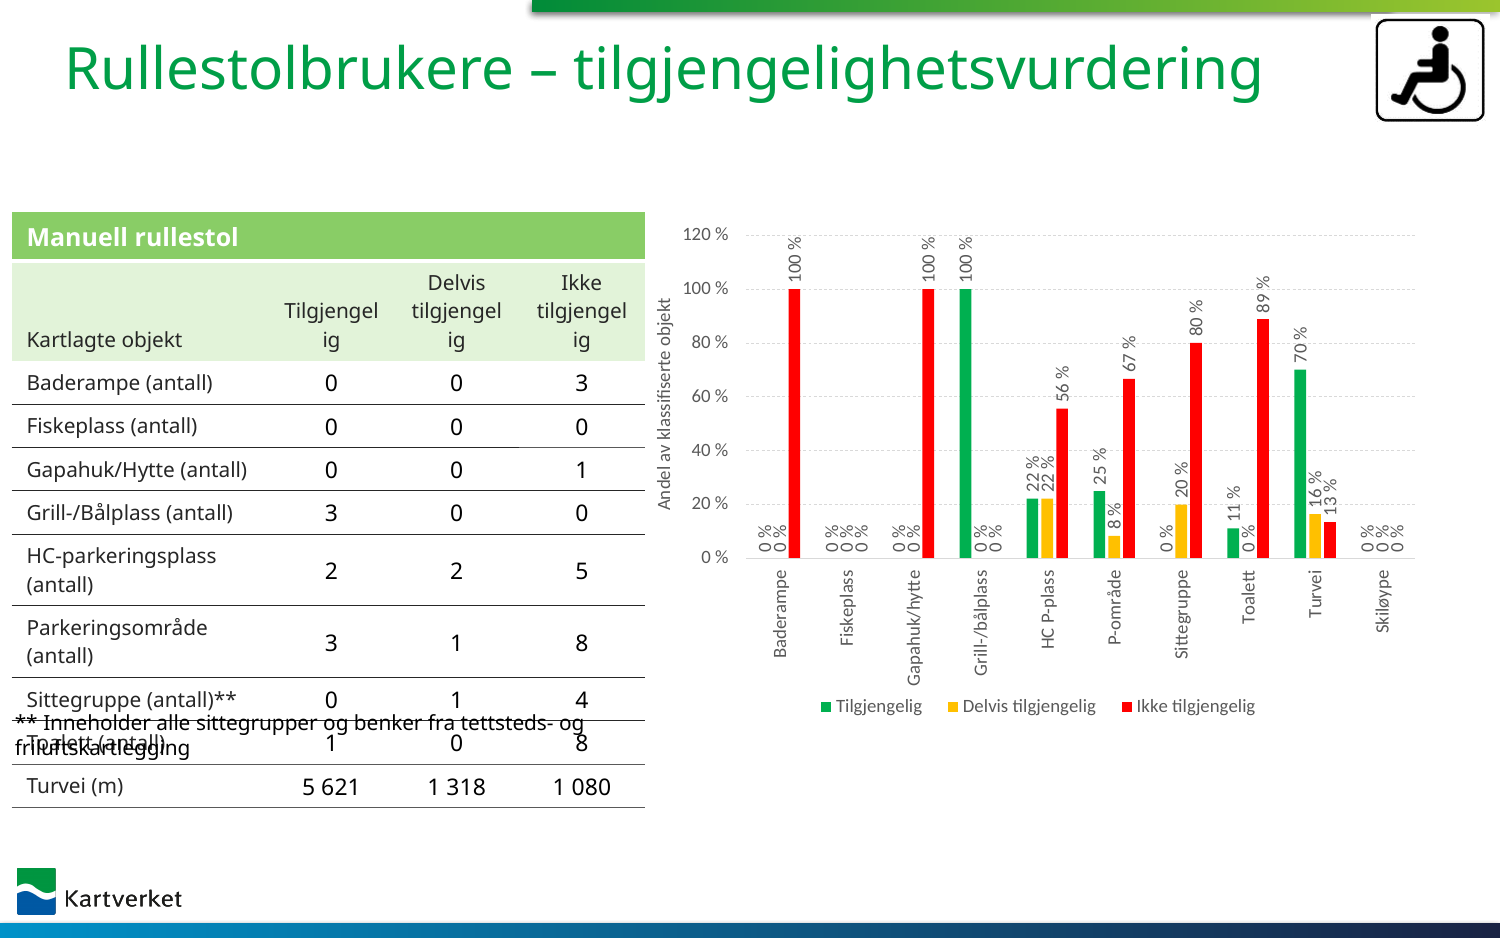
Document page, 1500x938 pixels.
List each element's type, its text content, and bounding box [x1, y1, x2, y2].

table_cell Gapahuk/Hytte (antall) [12, 448, 269, 490]
picture [1371, 13, 1491, 127]
table_cell Ikke tilgjengelig [519, 263, 638, 361]
table_cell 0 [269, 361, 394, 404]
table_header Manuell rullestol [12, 212, 645, 259]
table_cell 3 [269, 491, 394, 534]
table_cell 4 [519, 678, 638, 702]
table_cell Parkeringsområde (antall) [12, 606, 269, 677]
table_cell 0 [269, 448, 394, 490]
table_cell Tilgjengelig [269, 263, 394, 361]
table_cell 2 [394, 535, 519, 605]
table_cell 1 318 [394, 768, 519, 807]
table_cell 1 080 [519, 768, 645, 807]
table_cell 0 [269, 405, 394, 447]
table_cell HC-parkeringsplass (antall) [12, 535, 269, 605]
table_cell 3 [269, 606, 394, 677]
table_cell Kartlagte objekt [12, 263, 269, 361]
table_cell Grill-/Bålplass (antall) [12, 491, 269, 534]
table_cell 1 [519, 448, 638, 490]
table_cell 3 [519, 361, 638, 404]
table_cell 0 [394, 448, 519, 490]
table_cell Delvis tilgjengelig [394, 263, 519, 361]
table_cell Turvei (m) [12, 768, 269, 807]
table_cell 0 [519, 491, 638, 534]
table_cell 5 621 [269, 768, 394, 807]
text_box Rullestolbrukere – tilgjengelighetsvurdering [49, 12, 1372, 109]
table_cell 1 [394, 606, 519, 677]
table_cell 2 [269, 535, 394, 605]
picture [643, 218, 1427, 728]
text_box ** Inneholder alle sittegrupper og benker fra tettsteds- og friluftskartlegging [0, 702, 745, 768]
table_cell Sittegruppe (antall)** [12, 678, 269, 702]
table_cell 0 [269, 678, 394, 702]
table_cell 0 [394, 491, 519, 534]
table_cell 8 [519, 606, 638, 677]
table_cell Fiskeplass (antall) [12, 405, 269, 447]
table_cell 0 [394, 361, 519, 404]
table_cell 0 [519, 405, 638, 447]
table_cell 5 [519, 535, 638, 605]
table_cell Baderampe (antall) [12, 361, 269, 404]
table_cell 1 [394, 678, 519, 702]
table_cell 0 [394, 405, 519, 447]
